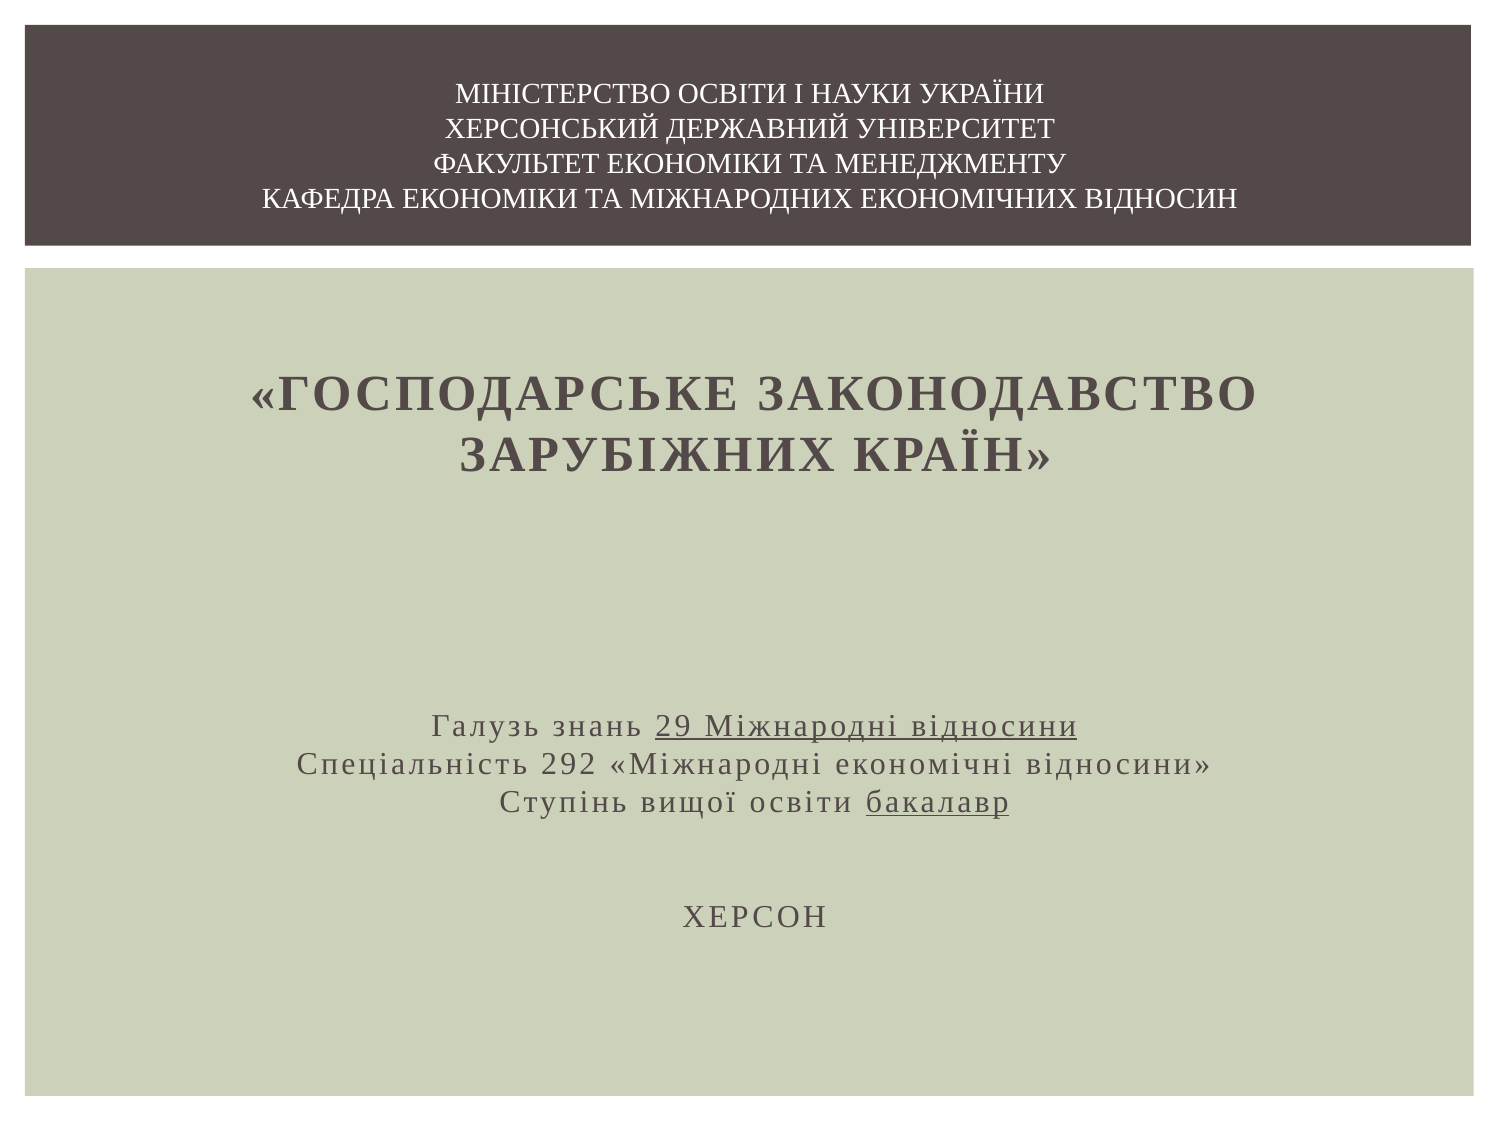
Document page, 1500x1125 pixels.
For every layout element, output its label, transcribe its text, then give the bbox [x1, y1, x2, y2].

list «ГОСПОДАРСЬКЕ ЗАКОНОДАВСТВО ЗАРУБІЖНИХ КРАЇН» Галузь знань 29 Міжнародні відносини Спеціальність 292 «Міжнародні економічні відносини» Ступінь вищої освіти бакалавр ХЕРСОН [62, 281, 1442, 1005]
title Міністерство освіти і науки України Херсонський державний університет Факультет економіки та менеджменту Кафедра економіки та міжнародних економічних відносин [62, 58, 1438, 232]
